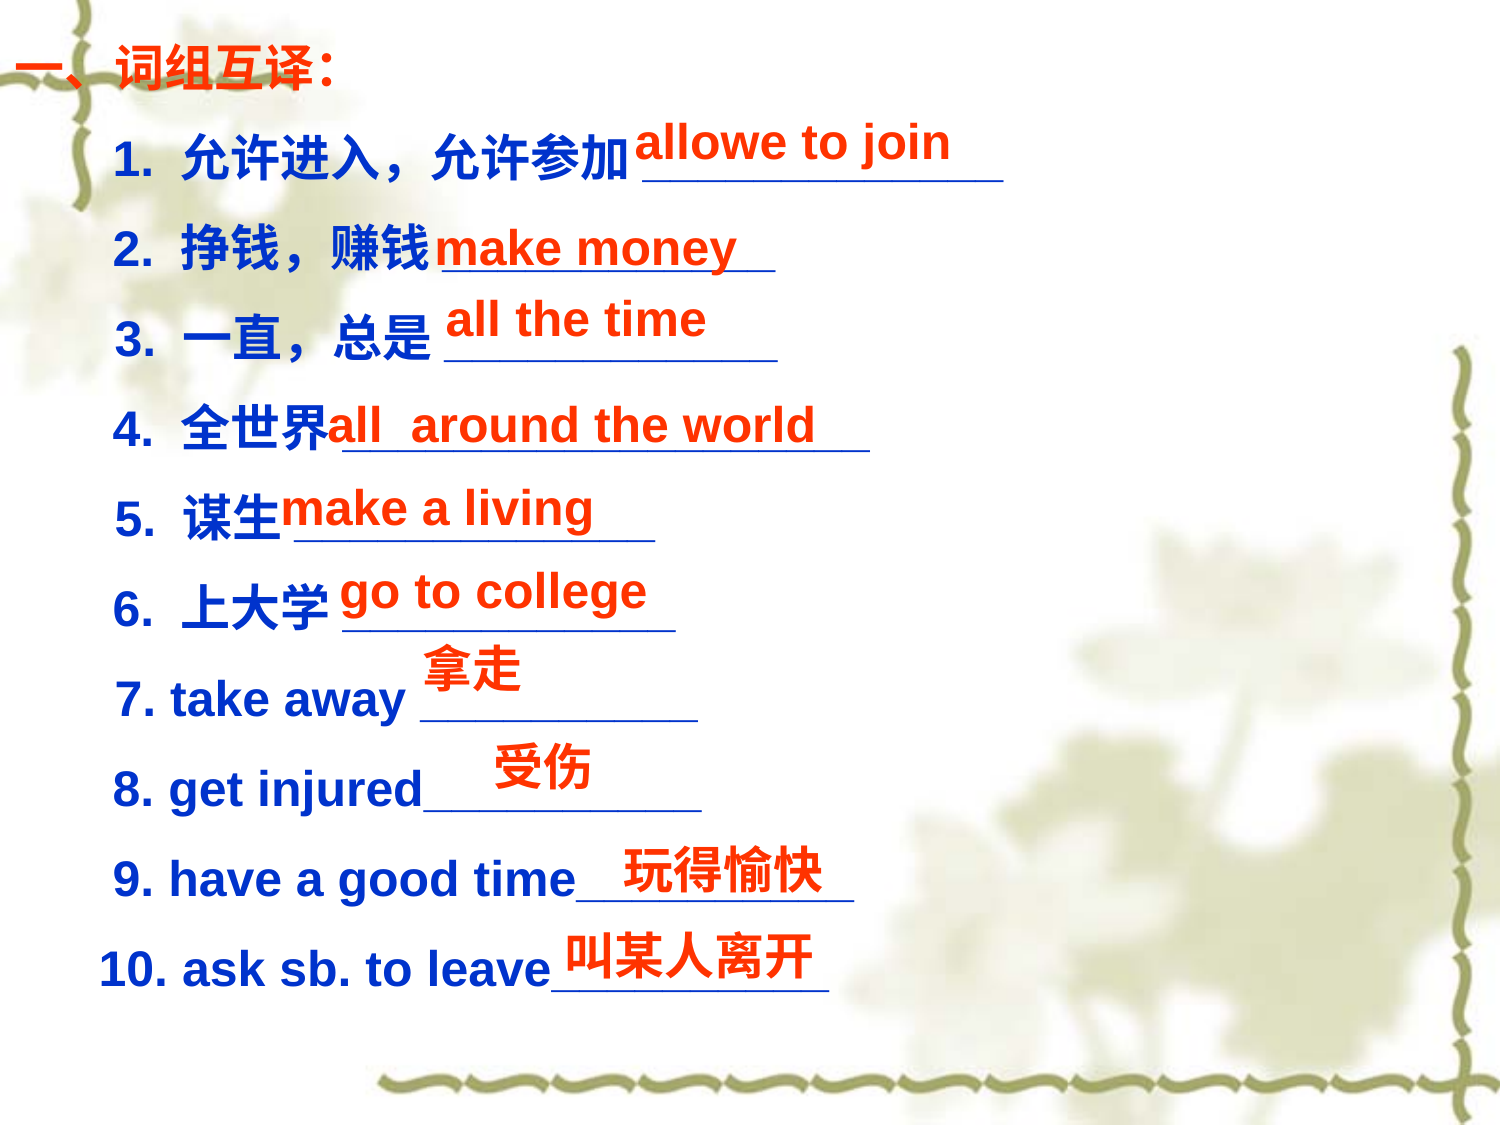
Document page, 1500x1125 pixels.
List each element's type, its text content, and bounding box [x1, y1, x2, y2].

text_box 叫某人离开 [550, 916, 830, 992]
text_box all around the world [312, 385, 832, 461]
text_box allowe to join [619, 101, 967, 177]
text_box make money [419, 207, 753, 283]
text_box 拿走 [408, 630, 538, 705]
text_box 受伤 [478, 727, 609, 803]
text_box all the time [430, 278, 723, 354]
text_box go to college [324, 550, 663, 626]
picture [0, 1004, 1500, 1125]
text_box make a living [265, 467, 610, 543]
text_box 一、词组互译： 1. 允许进入，允许参加_____________ 2. 挣钱，赚钱____________ 3. 一直，总是____________ 4. 全世界___________________ 5. 谋生_____________ 6. 上大学____________ 7. take away __________ 8. get injured__________ 9. have a good time__________ 10. ask sb. to leave__________ [0, 0, 1500, 1004]
text_box 玩得愉快 [609, 830, 839, 906]
